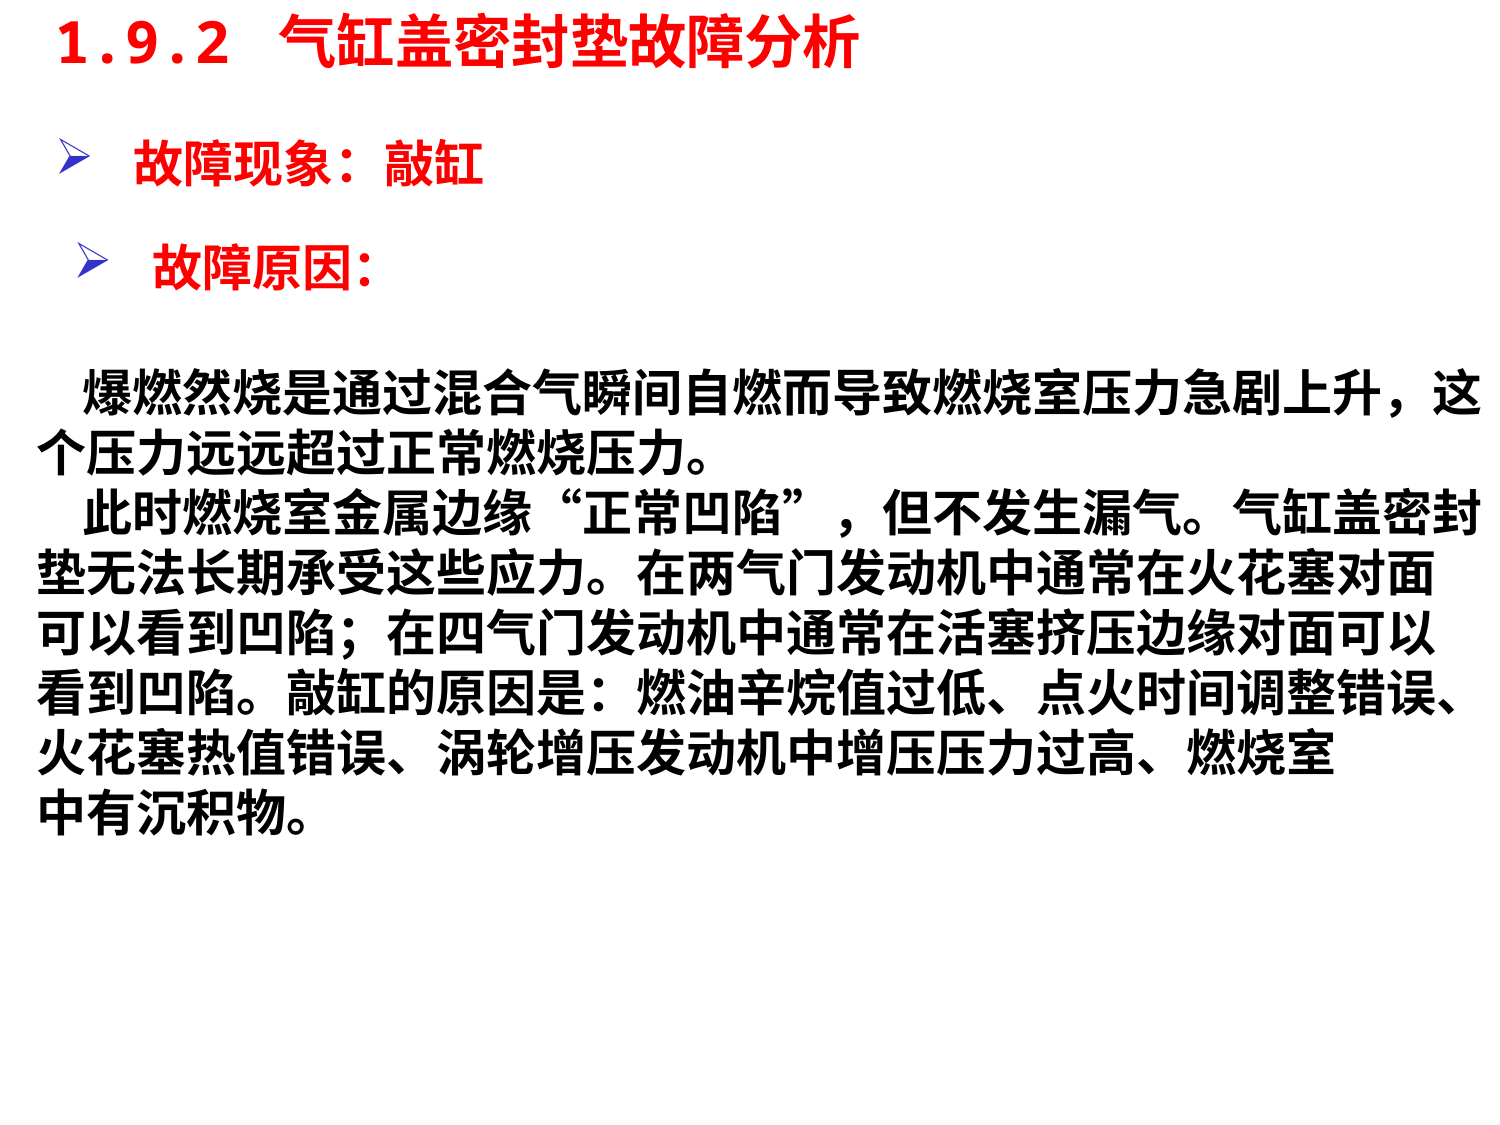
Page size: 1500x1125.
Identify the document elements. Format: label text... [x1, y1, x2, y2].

text_box 爆燃然烧是通过混合气瞬间自燃而导致燃烧室压力急剧上升，这个压力远远超过正常燃烧压力。 此时燃烧室金属边缘“正常凹陷”，但不发生漏气。气缸盖密封垫无法长期承受这些应力。在两气门发动机中通常在火花塞对面可以看到凹陷；在四气门发动机中通常在活塞挤压边缘对面可以看到凹陷。敲缸的原因是：燃油辛烷值过低、点火时间调整错误、火花塞热值错误、涡轮增压发动机中增压压力过高、燃烧室 中有沉积物。 [21, 354, 1500, 849]
text_box 故障原因： [73, 224, 859, 302]
text_box 故障现象：敲缸 [54, 120, 841, 198]
text_box 1.9.2 气缸盖密封垫故障分析 [54, 10, 1070, 78]
